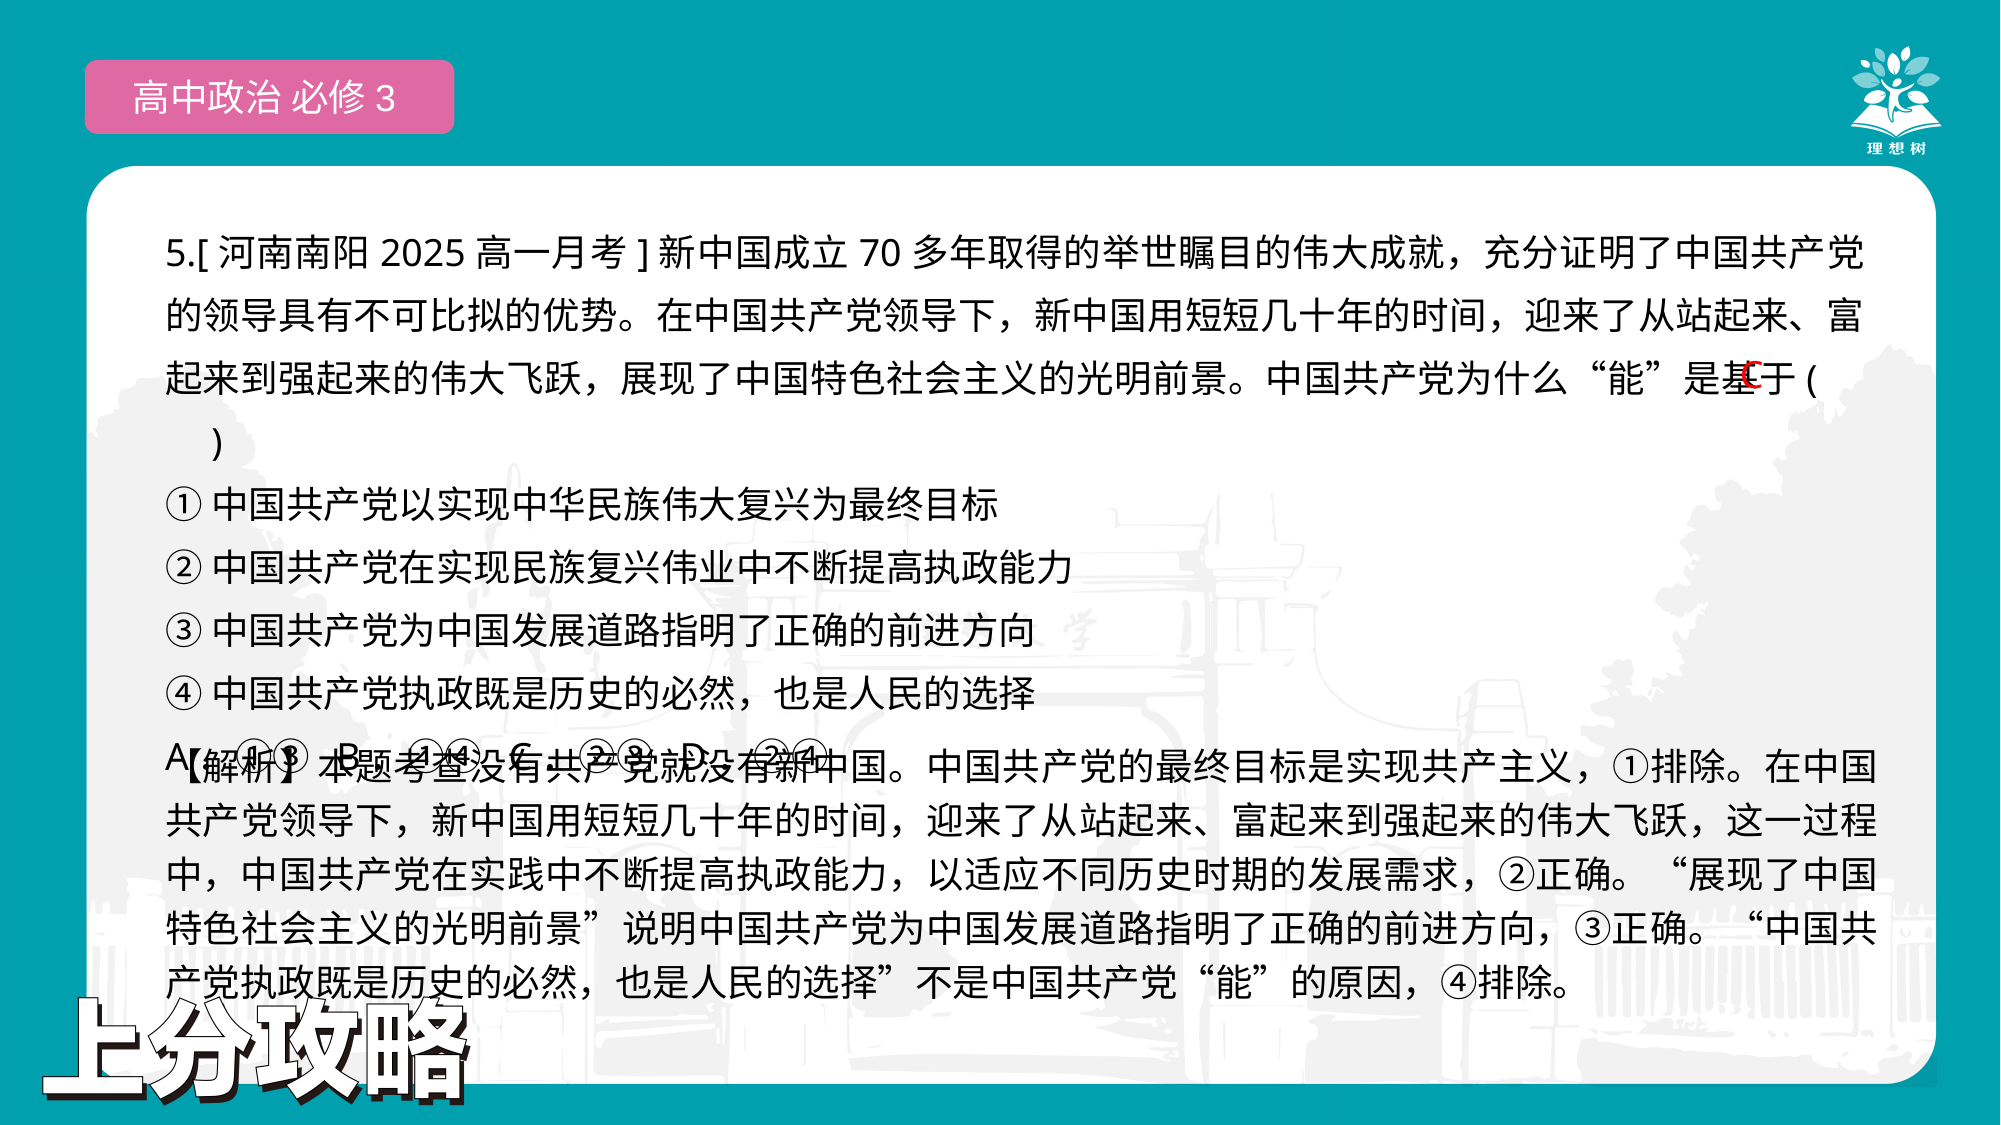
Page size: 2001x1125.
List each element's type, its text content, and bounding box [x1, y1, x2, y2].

text_box 【解析】本题考查没有共产党就没有新中国。中国共产党的最终目标是实现共产主义，①排除。在中国共产党领导下，新中国用短短几十年的时间，迎来了从站起来、富起来到强起来的伟大飞跃，这一过程中，中国共产党在实践中不断提高执政能力，以适应不同历史时期的发展需求，②正确。“展现了中国特色社会主义的光明前景”说明中国共产党为中国发展道路指明了正确的前进方向，③正确。“中国共产党执政既是历史的必然，也是人民的选择”不是中国共产党“能”的原因，④排除。 [150, 727, 1893, 1012]
picture [0, 0, 2001, 1125]
text_box 5.[河南南阳2025高一月考]新中国成立70多年取得的举世瞩目的伟大成就，充分证明了中国共产党的领导具有不可比拟的优势。在中国共产党领导下，新中国用短短几十年的时间，迎来了从站起来、富起来到强起来的伟大飞跃，展现了中国特色社会主义的光明前景。中国共产党为什么“能”是基于( ) ①中国共产党以实现中华民族伟大复兴为最终目标 ②中国共产党在实现民族复兴伟业中不断提高执政能力 ③中国共产党为中国发展道路指明了正确的前进方向 ④中国共产党执政既是历史的必然，也是人民的选择 A．①③ B．①④ C．②③ D．②④ [150, 203, 1880, 727]
text_box 高中政治 必修3 [83, 58, 456, 135]
text_box C [1715, 321, 1832, 404]
